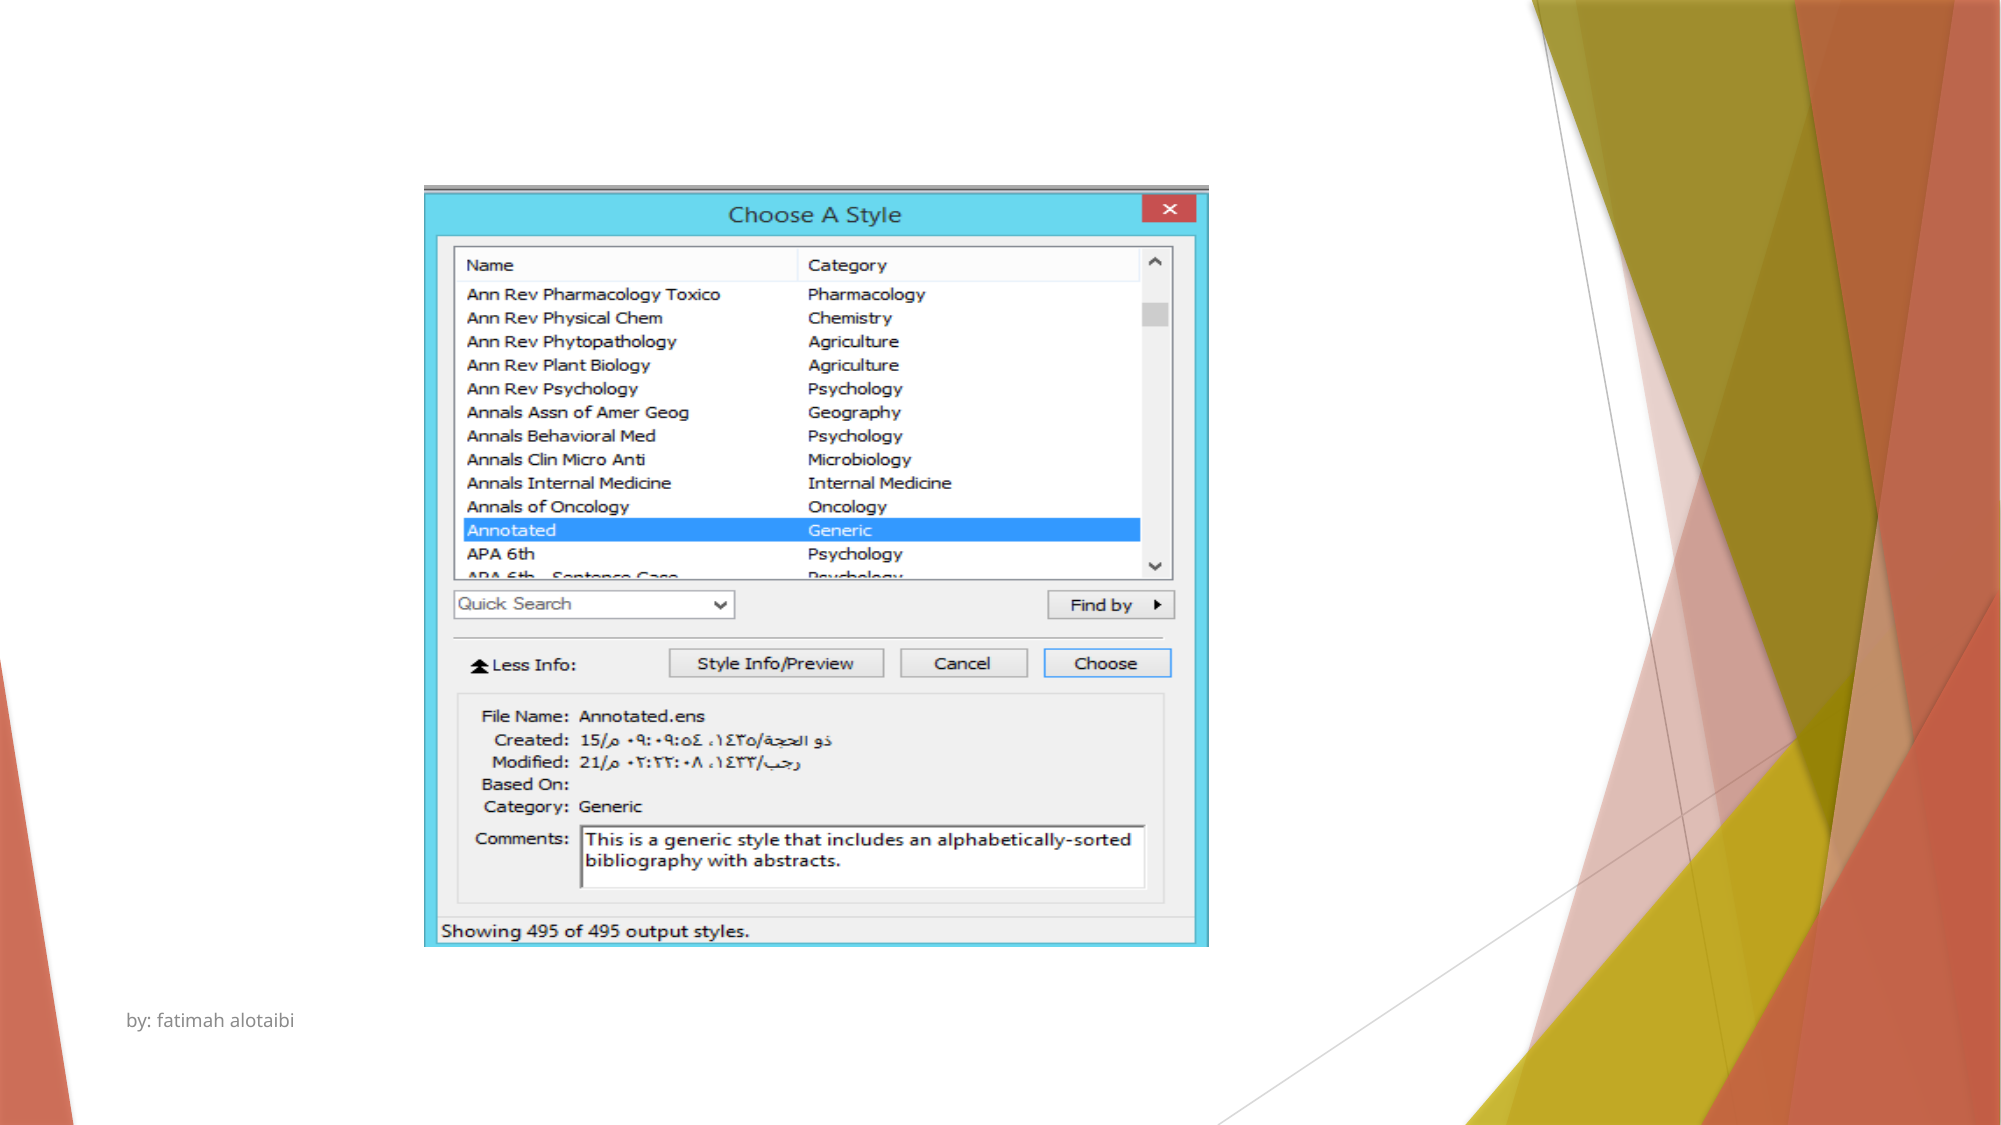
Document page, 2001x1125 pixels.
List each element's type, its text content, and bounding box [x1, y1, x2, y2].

footer by: fatimah alotaibi [111, 991, 1145, 1051]
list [424, 185, 1209, 948]
